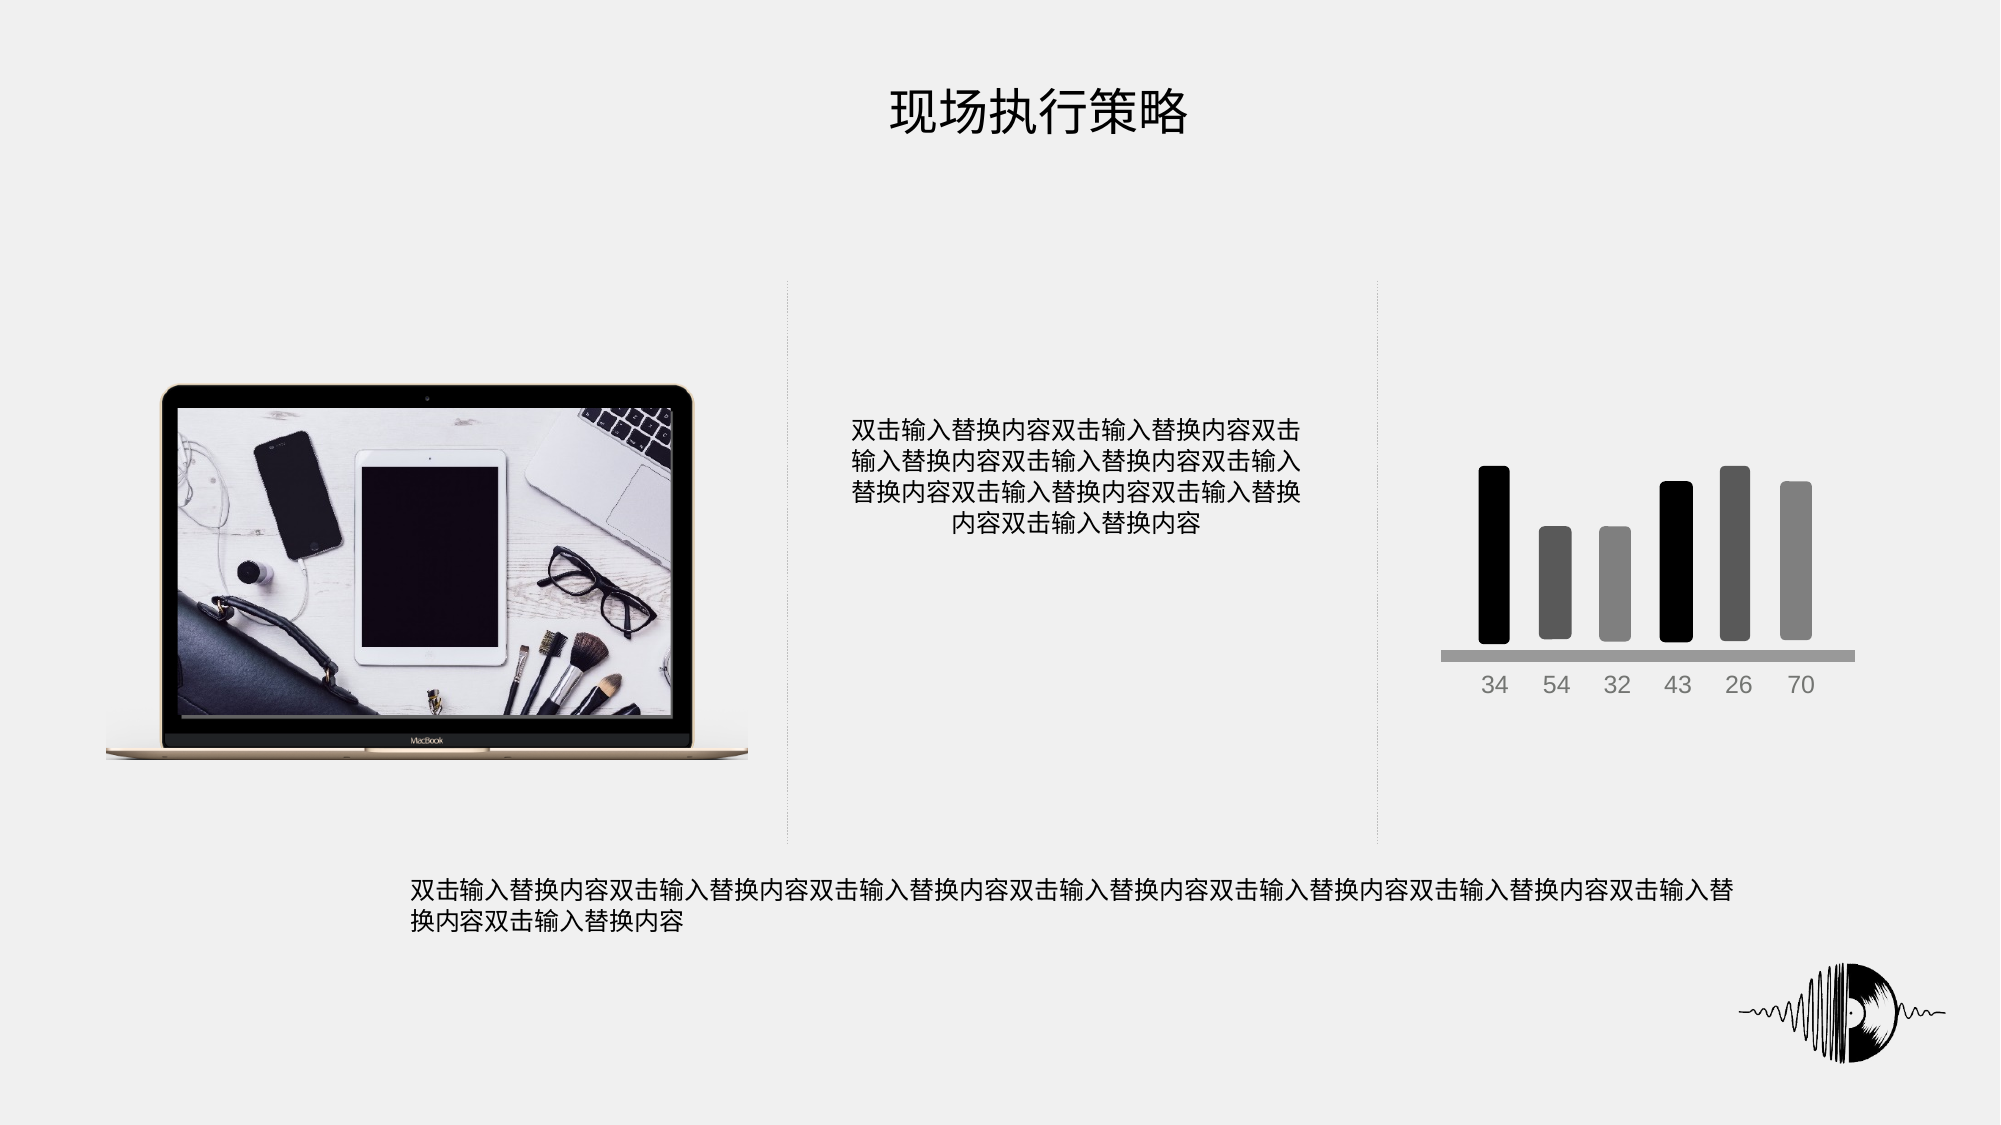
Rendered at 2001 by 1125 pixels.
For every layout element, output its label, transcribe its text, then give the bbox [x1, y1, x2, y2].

picture [1722, 859, 1963, 1125]
text_box 双击输入替换内容双击输入替换内容双击输入替换内容双击输入替换内容双击输入替换内容双击输入替换内容双击输入替换内容双击输入替换内容 [826, 405, 1327, 577]
text_box 双击输入替换内容双击输入替换内容双击输入替换内容双击输入替换内容双击输入替换内容双击输入替换内容双击输入替换内容双击输入替换内容 [395, 865, 1751, 975]
text_box 现场执行策略 [873, 72, 1204, 148]
picture [106, 383, 748, 760]
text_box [1441, 465, 1855, 697]
